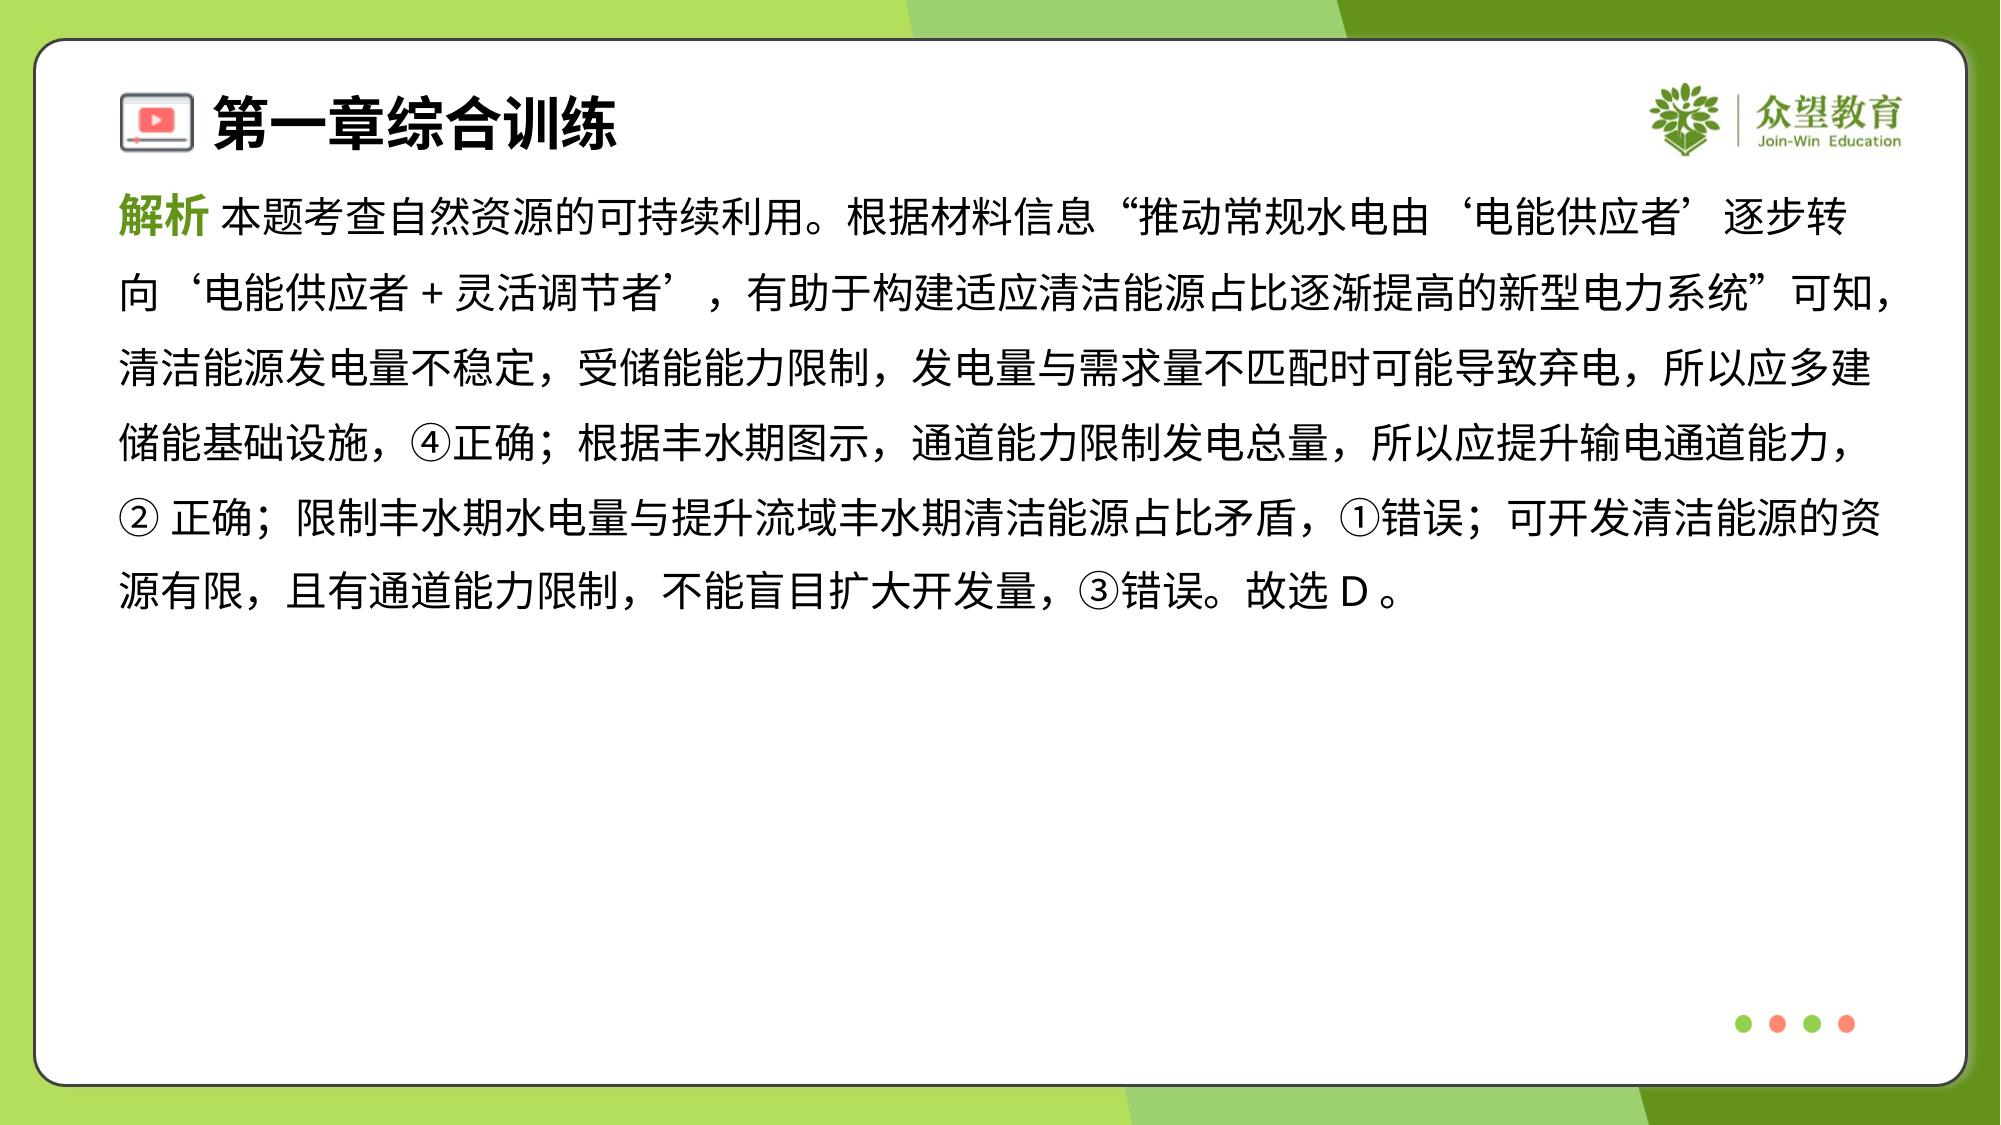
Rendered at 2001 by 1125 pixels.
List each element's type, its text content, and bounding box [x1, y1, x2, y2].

picture [0, 0, 2000, 1125]
text_box 解析 本题考查自然资源的可持续利用。根据材料信息“推动常规水电由‘电能供应者’逐步转 向‘电能供应者+灵活调节者’，有助于构建适应清洁能源占比逐渐提高的新型电力系统”可知， 清洁能源发电量不稳定，受储能能力限制，发电量与需求量不匹配时可能导致弃电，所以应多建 储能基础设施，④正确；根据丰水期图示，通道能力限制发电总量，所以应提升输电通道能力， ②正确；限制丰水期水电量与提升流域丰水期清洁能源占比矛盾，①错误；可开发清洁能源的资 源有限，且有通道能力限制，不能盲目扩大开发量，③错误。故选D。 [118, 164, 1883, 608]
